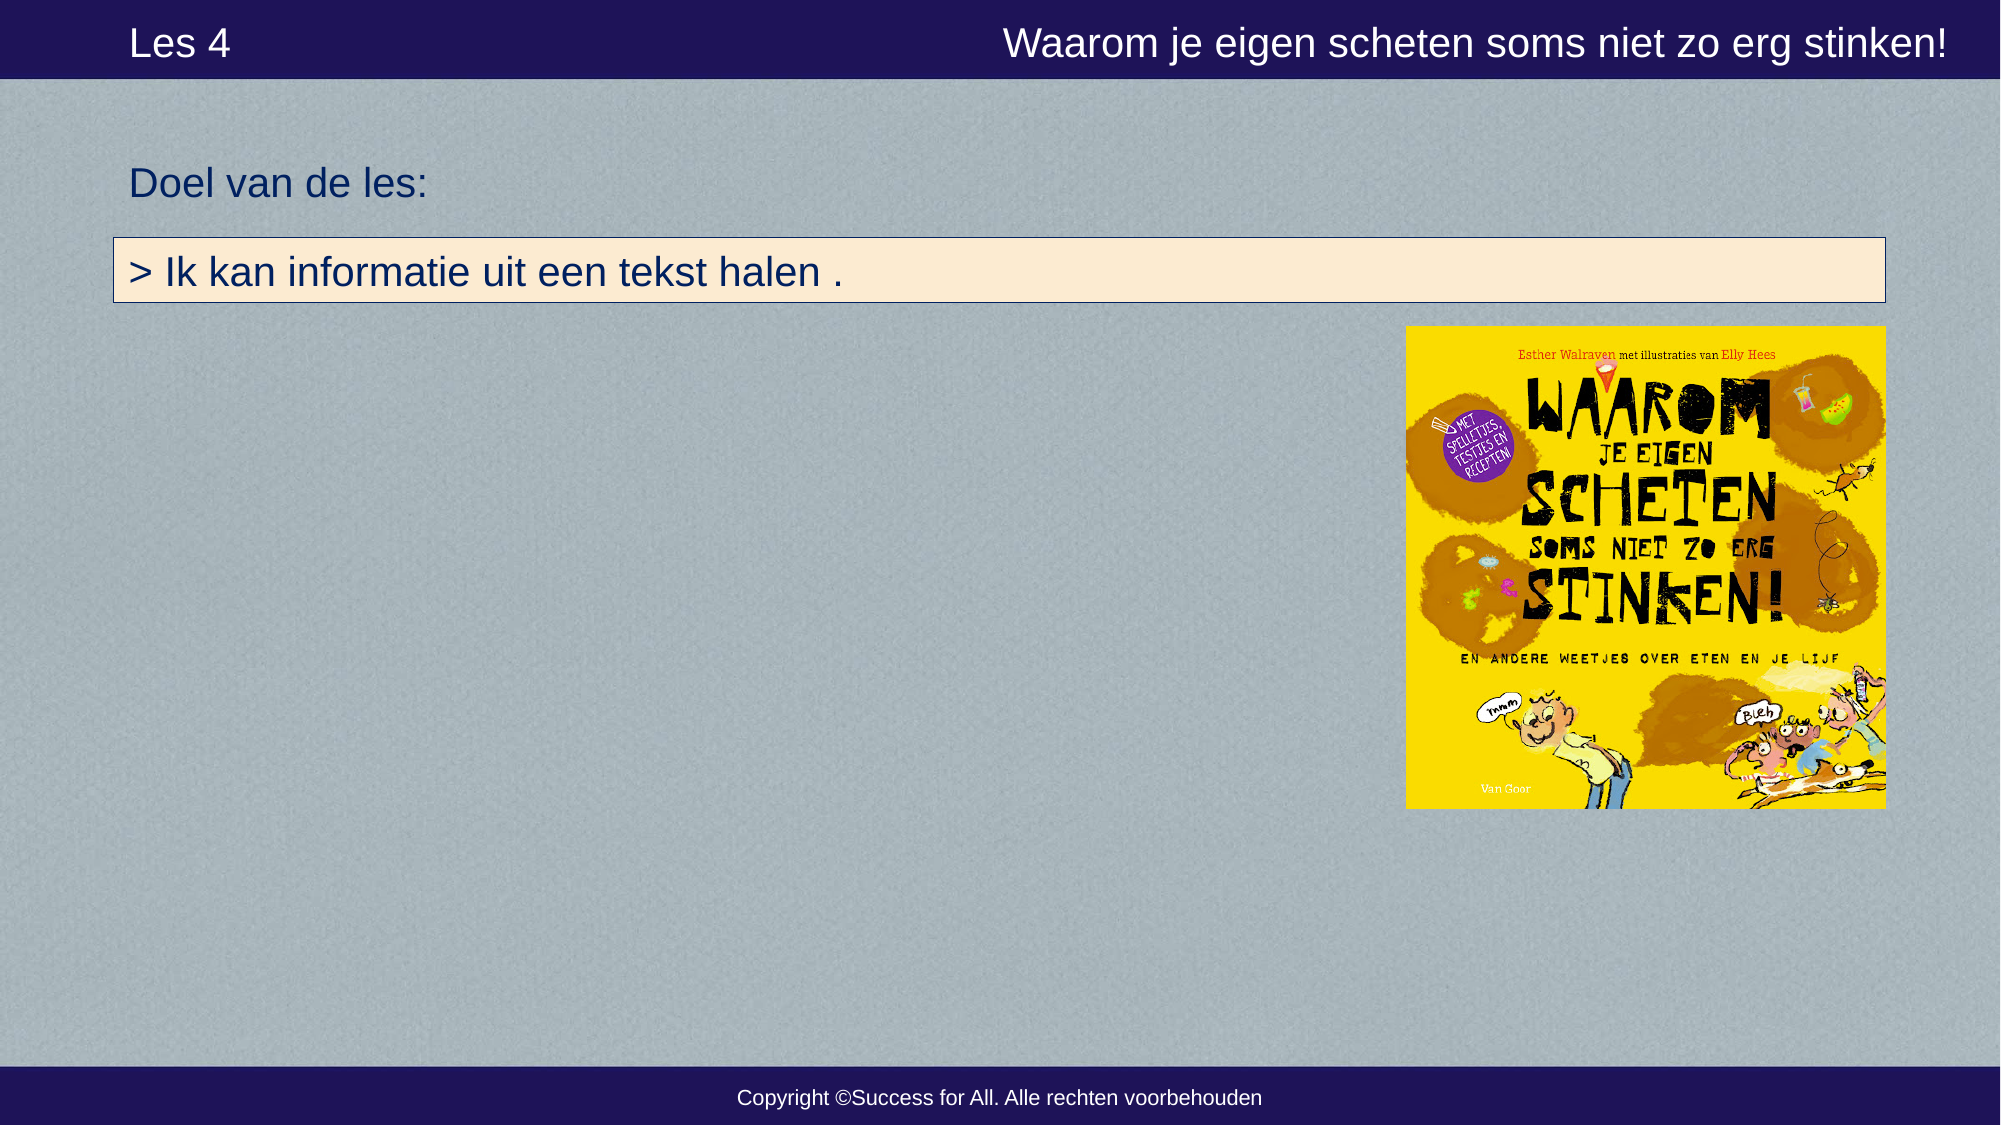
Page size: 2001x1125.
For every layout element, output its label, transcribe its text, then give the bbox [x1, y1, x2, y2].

text_box Waarom je eigen scheten soms niet zo erg stinken! [786, 8, 1963, 73]
text_box Les 4 [114, 8, 354, 73]
text_box Copyright ©Success for All. Alle rechten voorbehouden [0, 1076, 2000, 1125]
text_box Doel van de les: [113, 148, 1635, 214]
text_box > Ik kan informatie uit een tekst halen . [113, 237, 1886, 303]
picture [0, 0, 2001, 1125]
